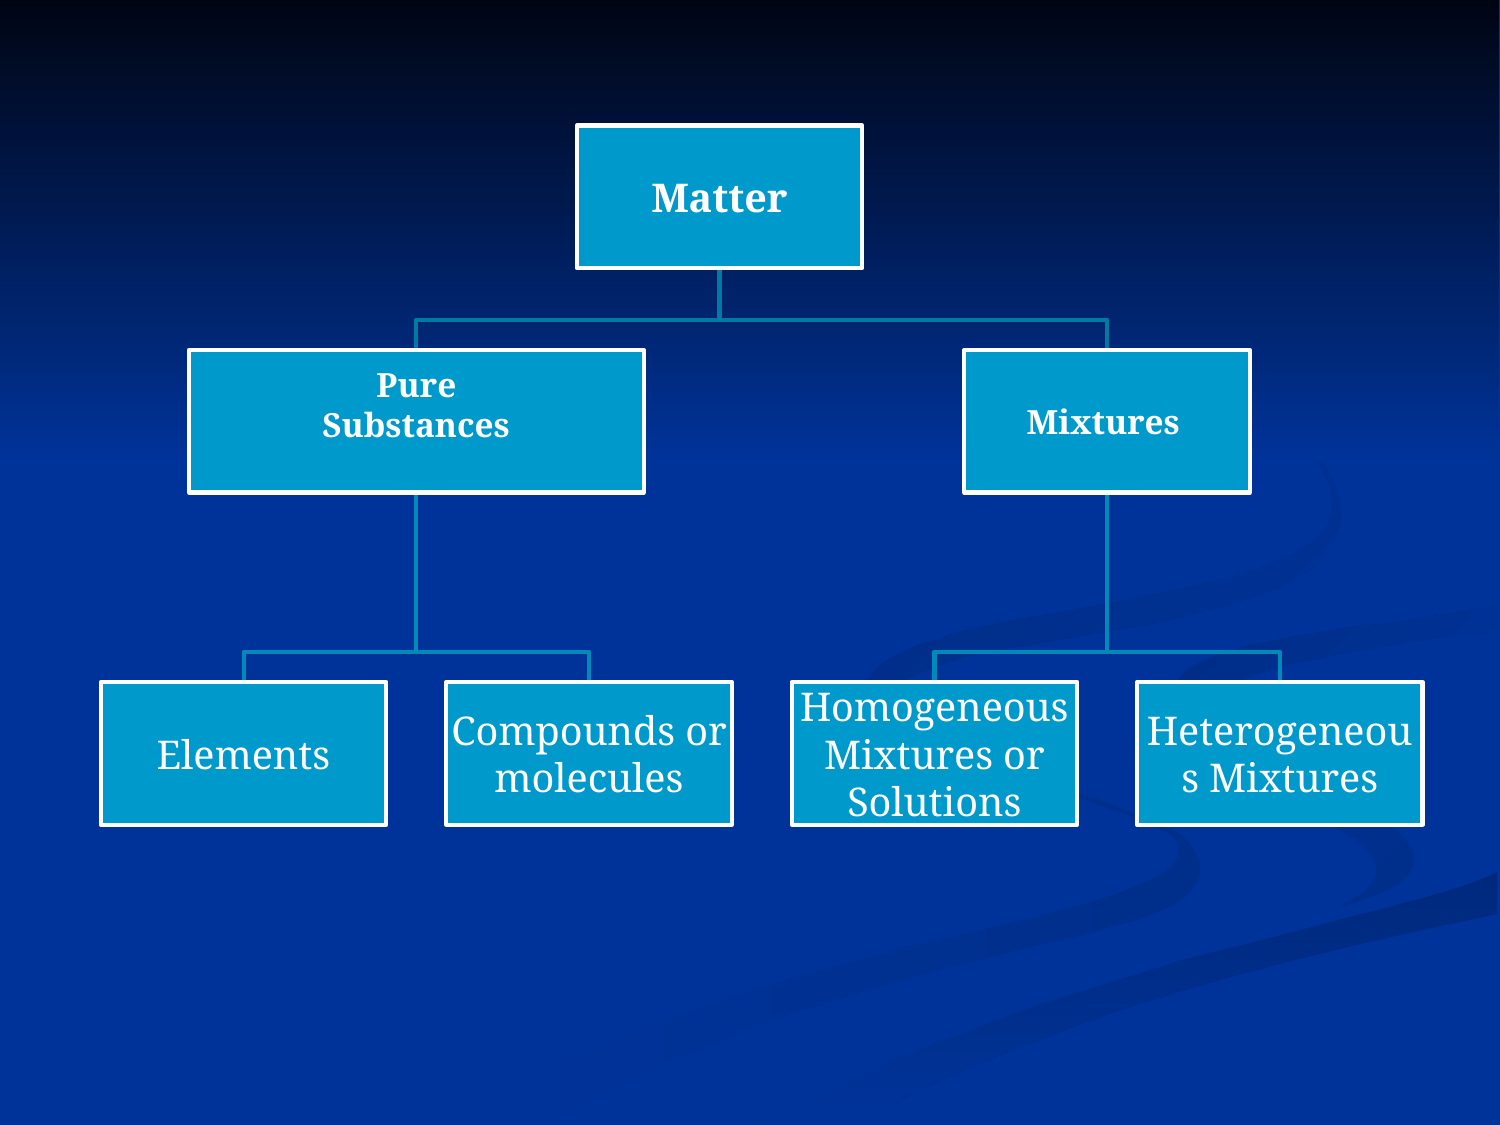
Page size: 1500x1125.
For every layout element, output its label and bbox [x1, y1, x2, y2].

text_box [99, 30, 1424, 1071]
